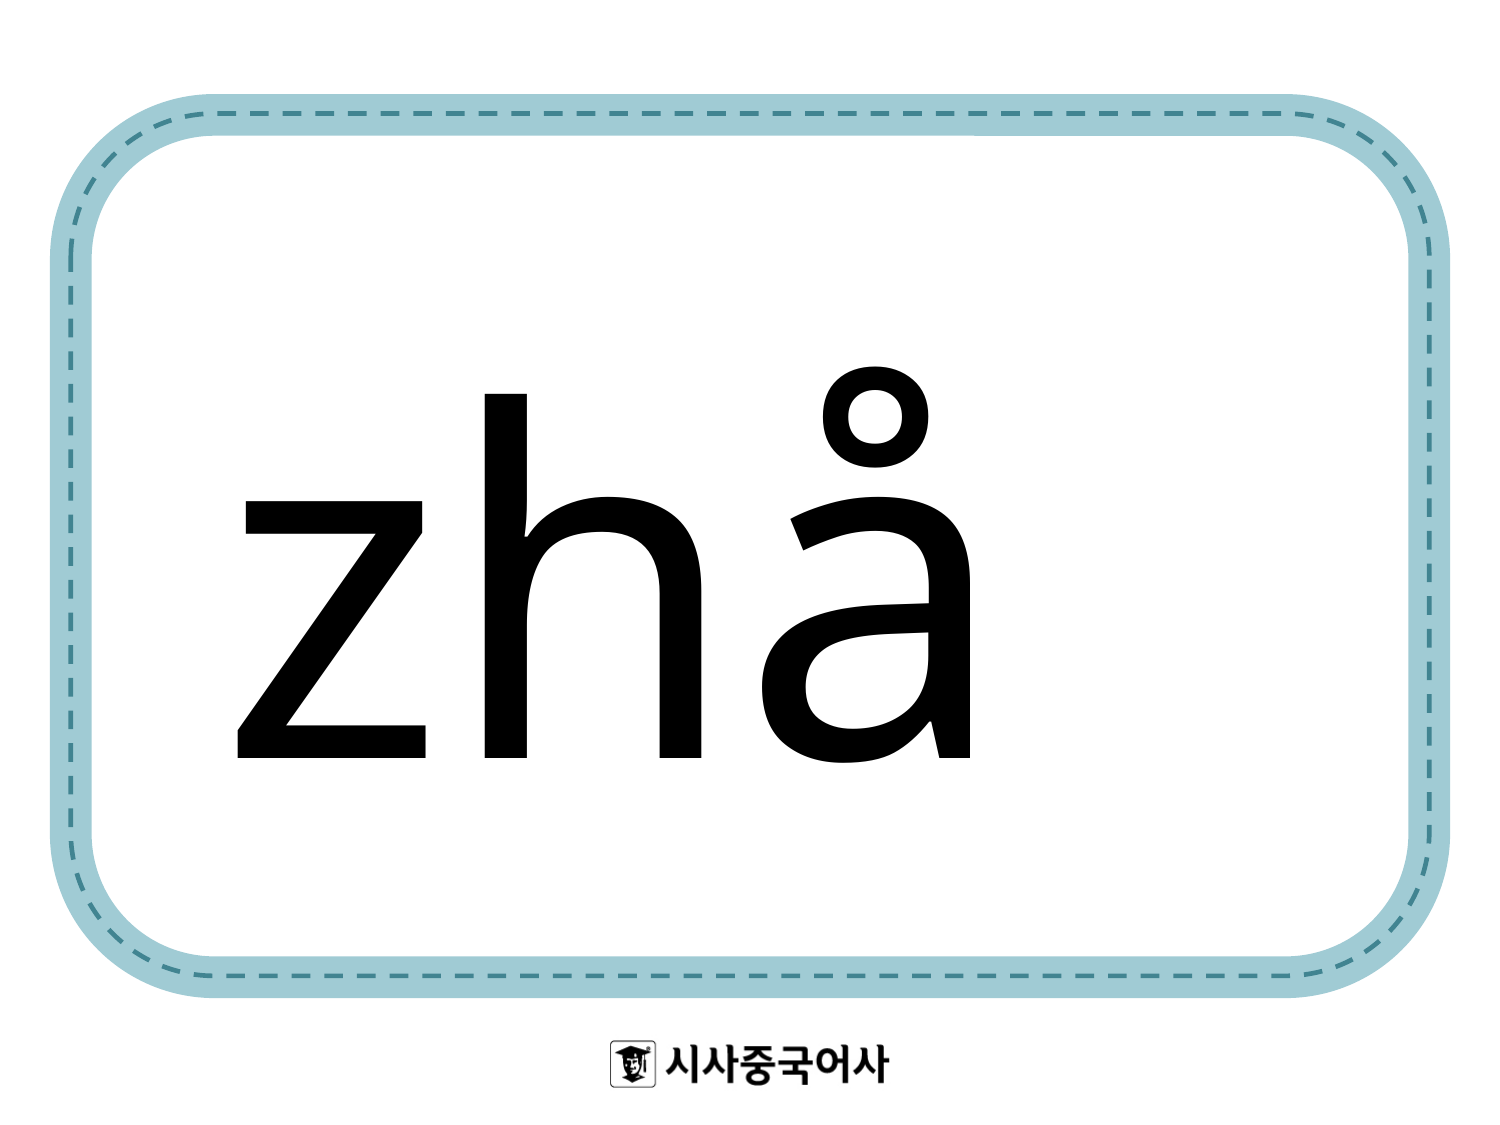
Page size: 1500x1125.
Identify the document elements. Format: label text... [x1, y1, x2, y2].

text_box zhå [145, 219, 1354, 882]
picture [602, 1034, 898, 1094]
